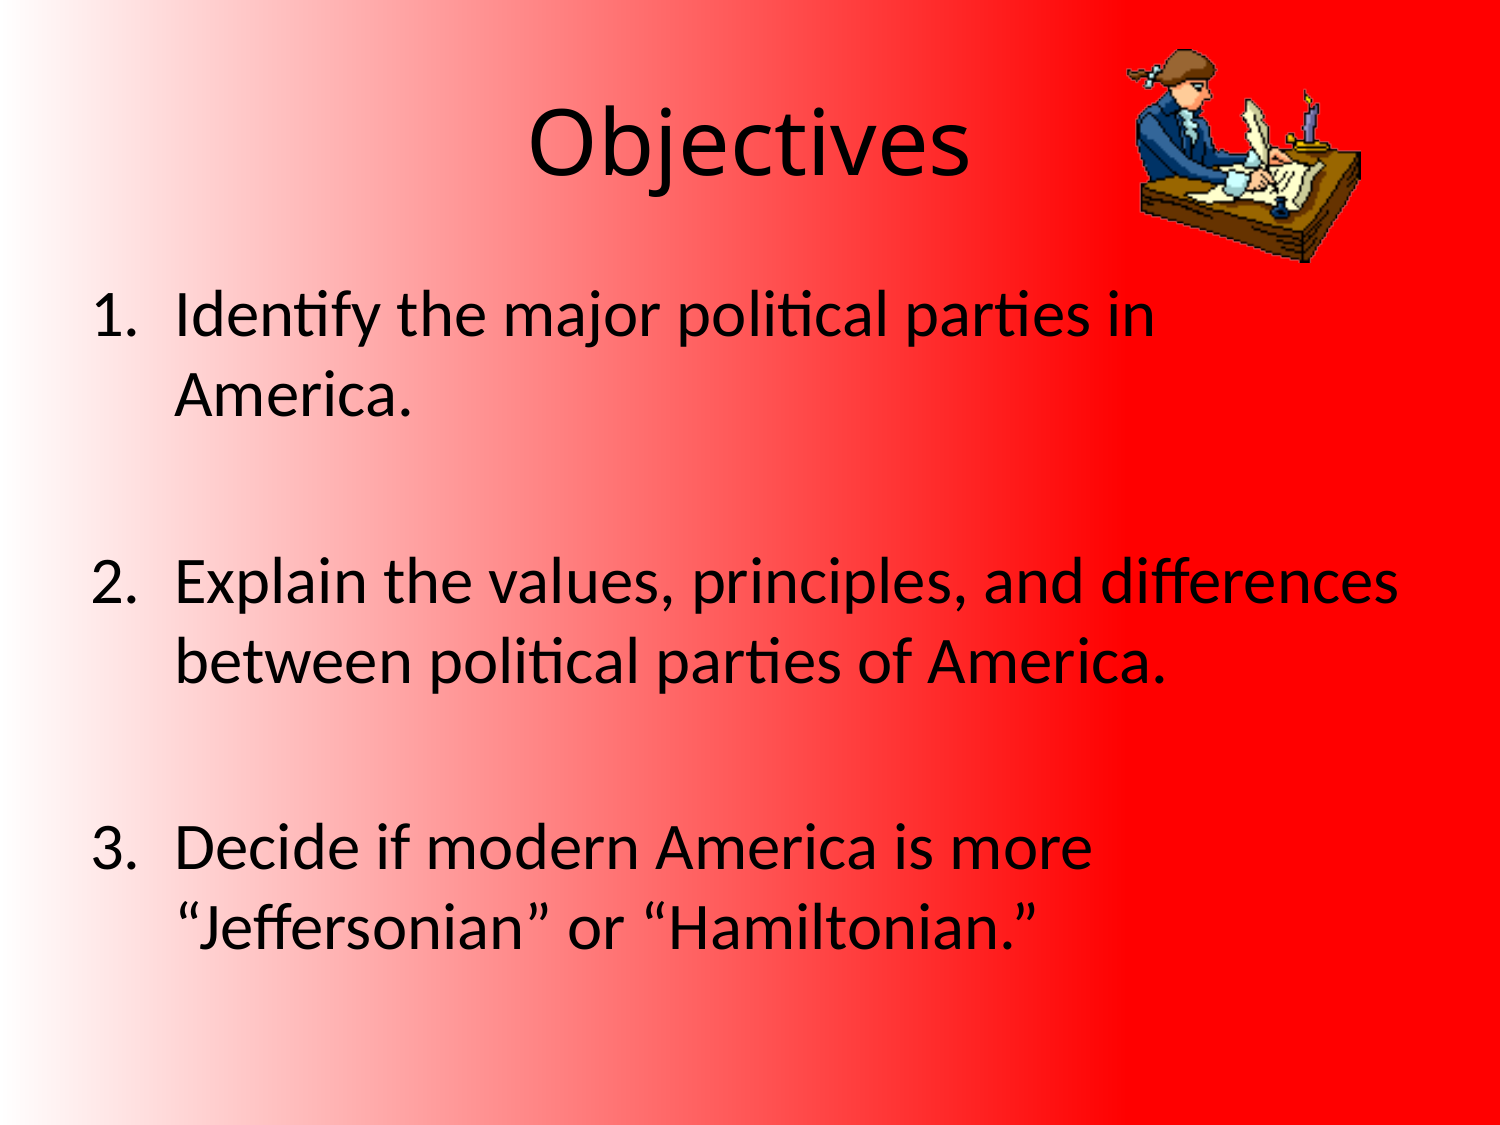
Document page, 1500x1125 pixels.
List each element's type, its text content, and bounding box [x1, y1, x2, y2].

title Objectives [75, 45, 1425, 233]
picture [1124, 49, 1361, 263]
list Identify the major political parties in America. Explain the values, principles, and differences between political parties of America. Decide if modern America is more “Jeffersonian” or “Hamiltonian.” [75, 262, 1425, 1005]
